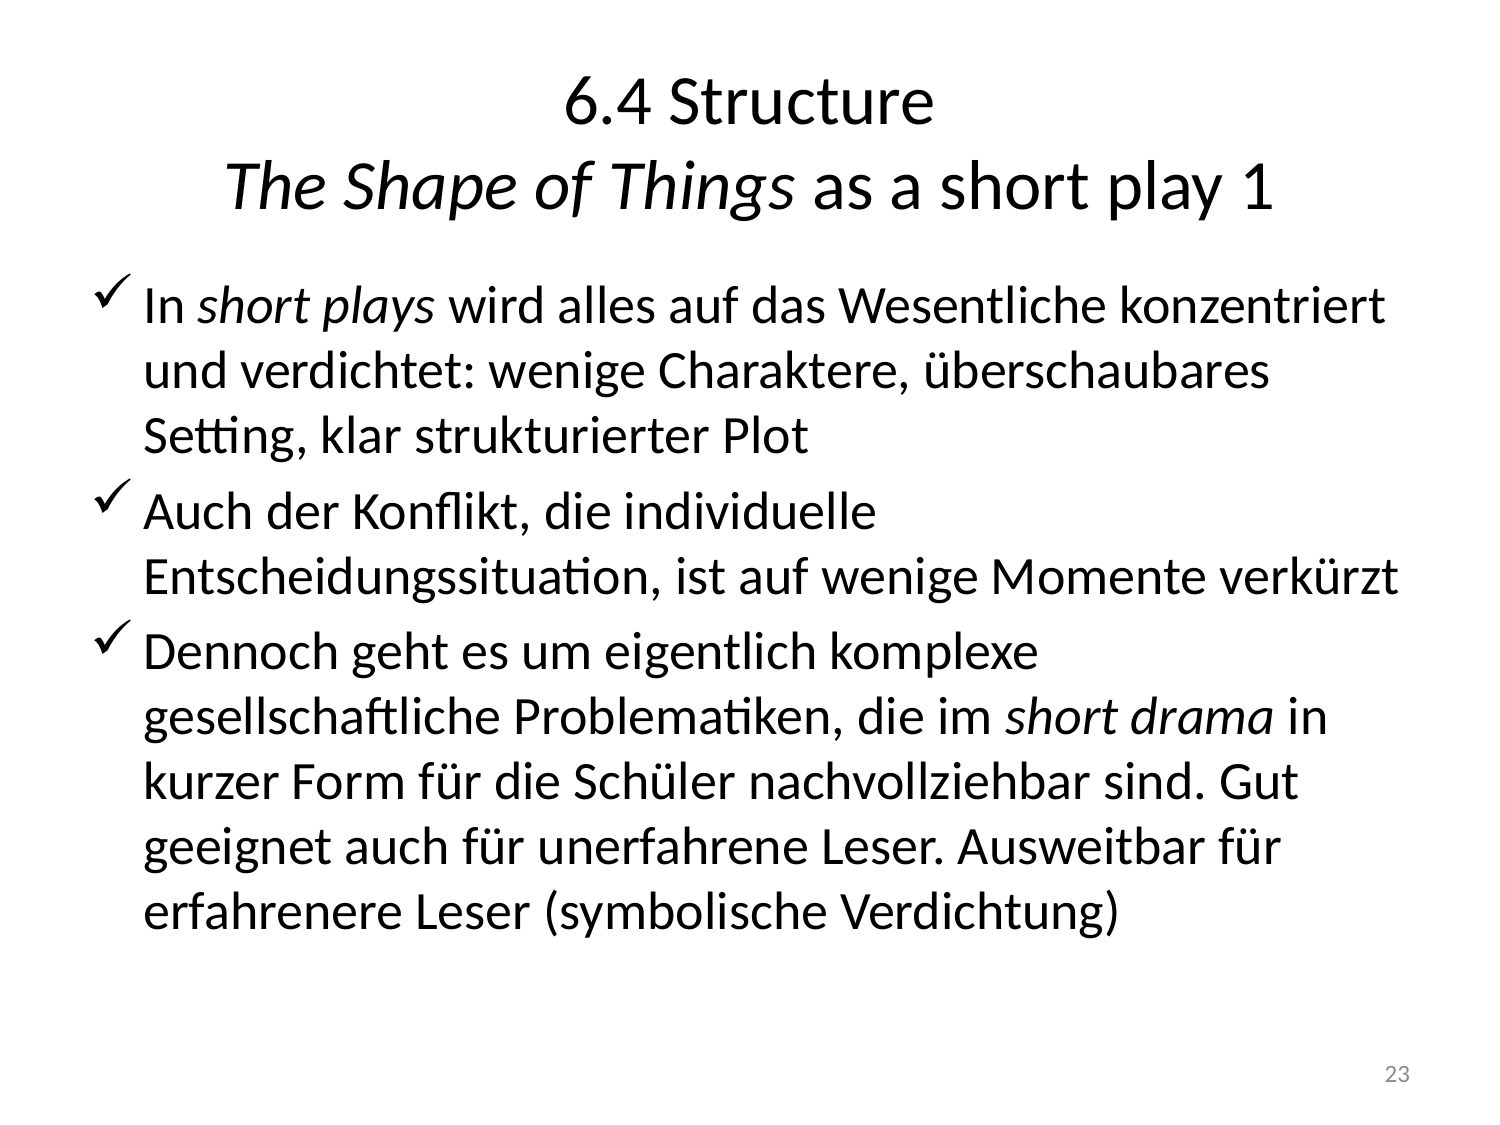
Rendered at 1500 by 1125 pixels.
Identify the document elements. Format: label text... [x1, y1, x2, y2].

title 6.4 Structure The Shape of Things as a short play 1 [75, 45, 1425, 233]
slide_number 23 [1074, 1042, 1425, 1103]
list In short plays wird alles auf das Wesentliche konzentriert und verdichtet: wenige Charaktere, überschaubares Setting, klar strukturierter Plot Auch der Konflikt, die individuelle Entscheidungssituation, ist auf wenige Momente verkürzt Dennoch geht es um eigentlich komplexe gesellschaftliche Problematiken, die im short drama in kurzer Form für die Schüler nachvollziehbar sind. Gut geeignet auch für unerfahrene Leser. Ausweitbar für erfahrenere Leser (symbolische Verdichtung) [75, 262, 1425, 1005]
